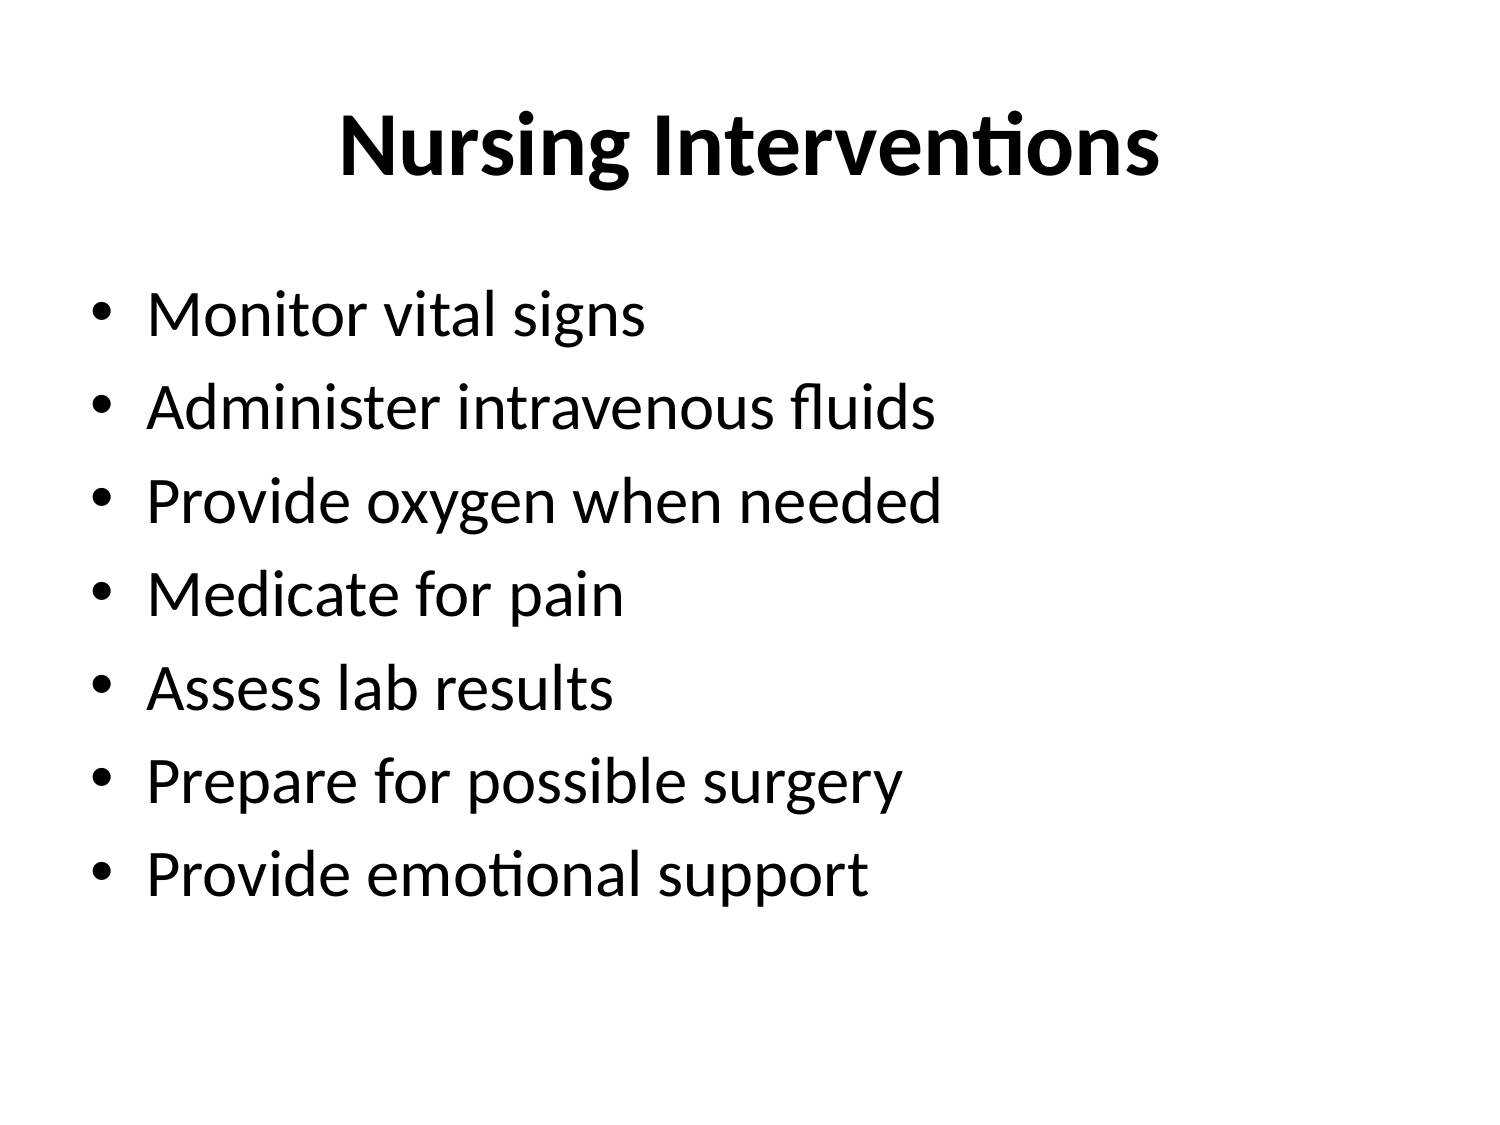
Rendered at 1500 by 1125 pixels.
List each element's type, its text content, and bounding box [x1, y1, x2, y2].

title Nursing Interventions [75, 45, 1425, 233]
list Monitor vital signs Administer intravenous fluids Provide oxygen when needed Medicate for pain Assess lab results Prepare for possible surgery Provide emotional support [75, 262, 1425, 1005]
